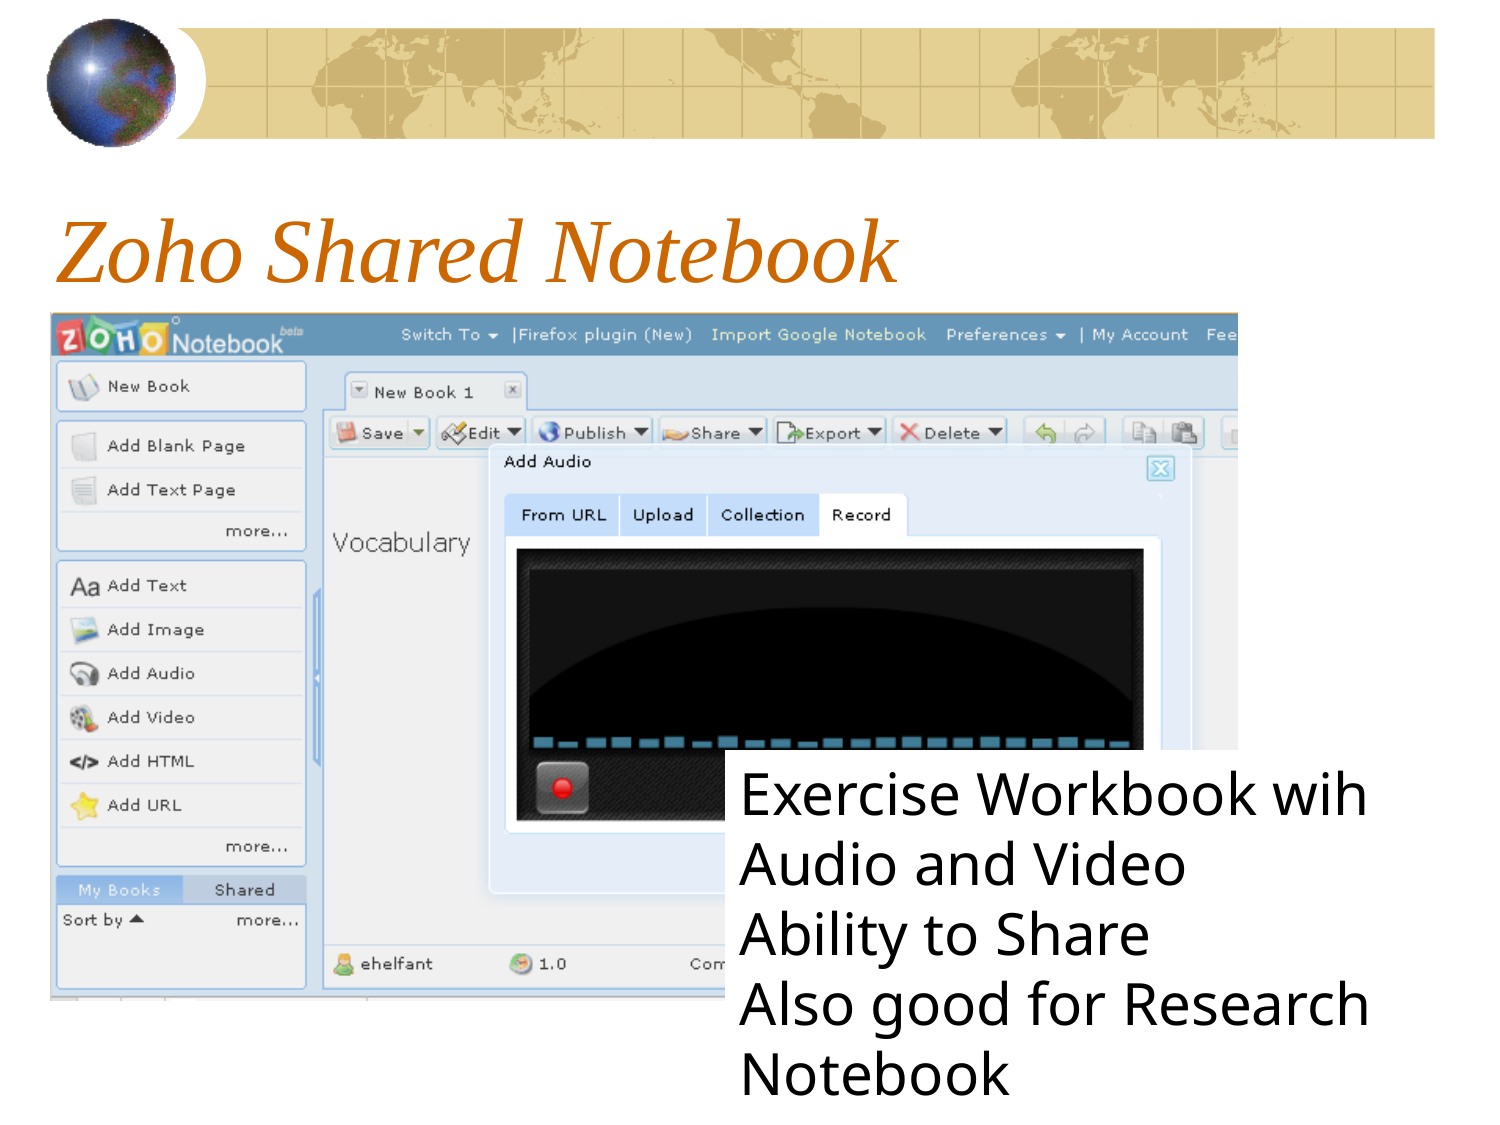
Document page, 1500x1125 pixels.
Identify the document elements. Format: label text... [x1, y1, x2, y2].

picture [42, 14, 190, 151]
title Zoho Shared Notebook [40, 152, 1316, 341]
picture [49, 312, 1238, 1001]
text_box Exercise Workbook wih Audio and Video Ability to Share Also good for Research Notebook [725, 750, 1500, 1115]
